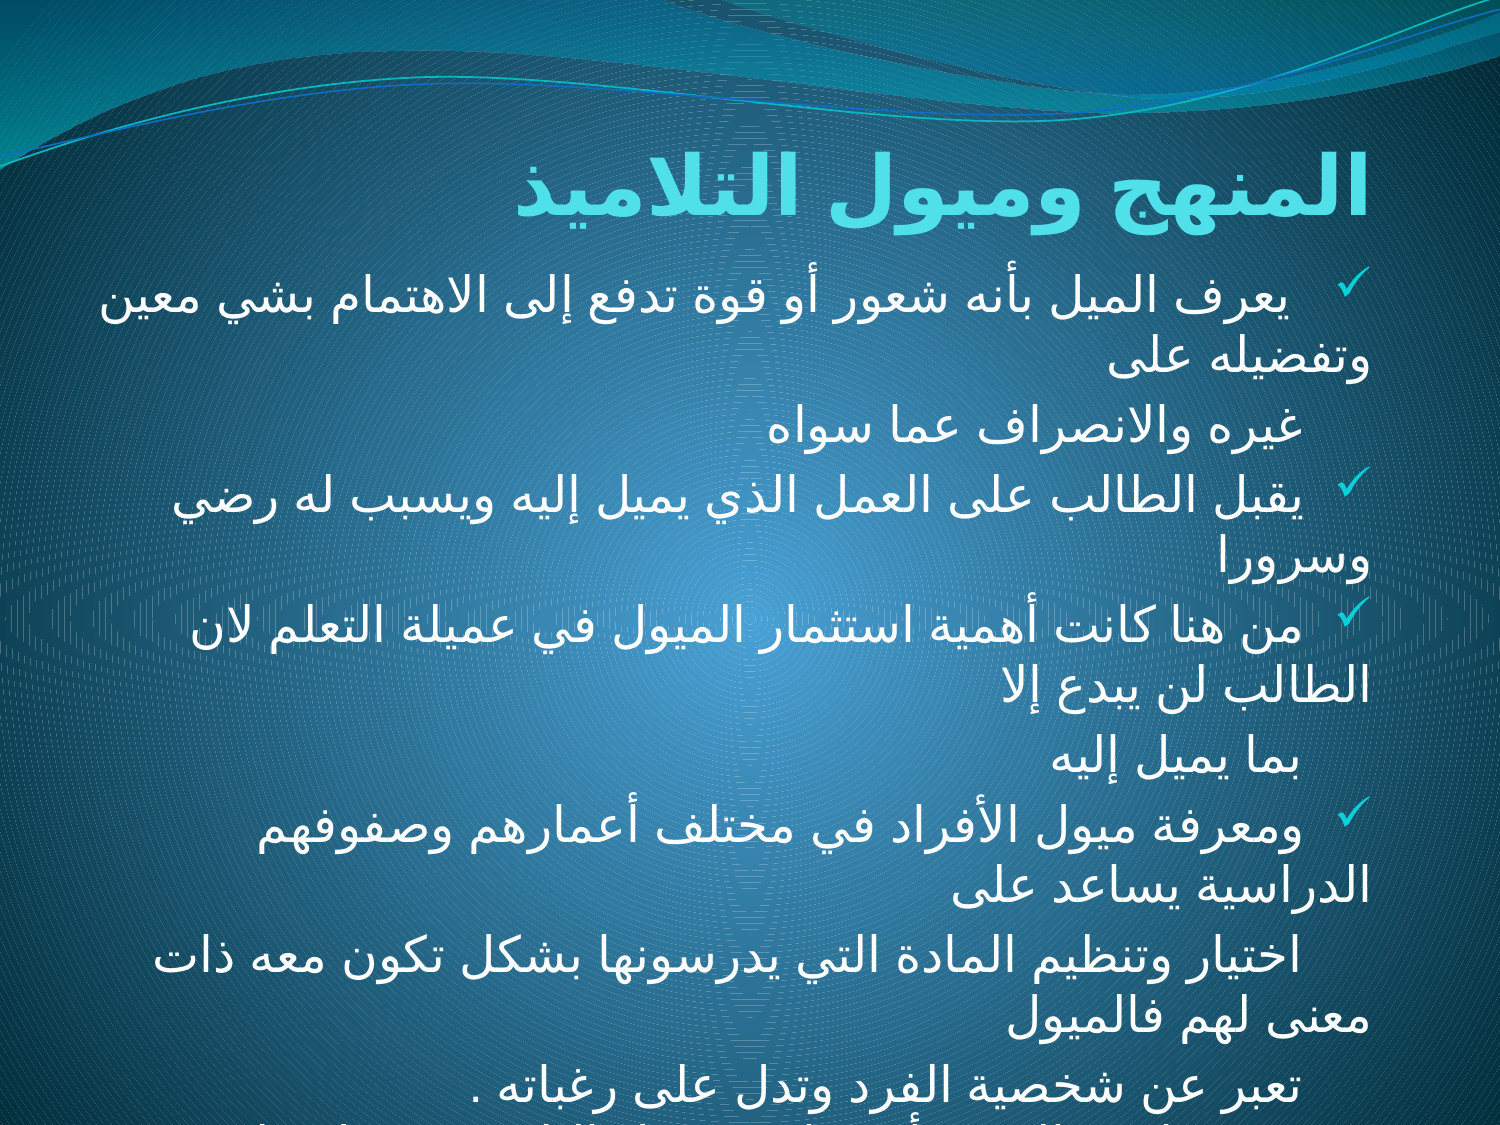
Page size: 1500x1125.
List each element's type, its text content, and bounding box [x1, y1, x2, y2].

title المنهج وميول التلاميذ [88, 42, 1377, 232]
subtitle يعرف الميل بأنه شعور أو قوة تدفع إلى الاهتمام بشي معين وتفضيله على غيره والانصراف عما سواه يقبل الطالب على العمل الذي يميل إليه ويسبب له رضي وسرورا من هنا كانت أهمية استثمار الميول في عميلة التعلم لان الطالب لن يبدع إلا بما يميل إليه ومعرفة ميول الأفراد في مختلف أعمارهم وصفوفهم الدراسية يساعد على اختيار وتنظيم المادة التي يدرسونها بشكل تكون معه ذات معنى لهم فالميول تعبر عن شخصية الفرد وتدل على رغباته . فمن واجب المنهج أن يراعي ميول التلاميذ ويعمل على تلبيتها وإشباعها بالخبرات والنشاطات المناسبة [87, 255, 1376, 1071]
